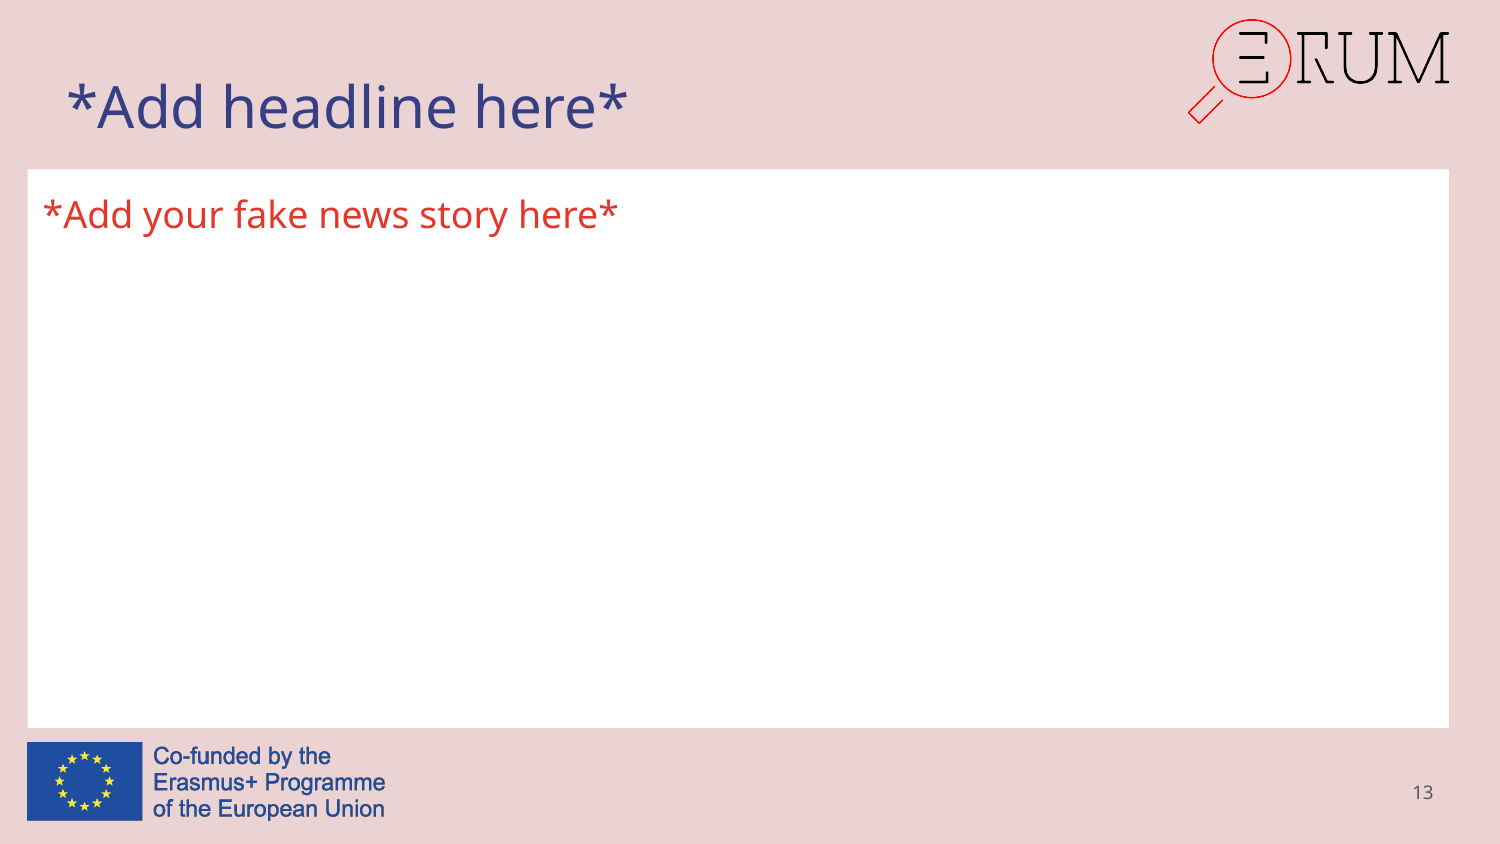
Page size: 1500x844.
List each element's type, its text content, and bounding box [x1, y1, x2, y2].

list *Add your fake news story here* [27, 169, 1449, 729]
picture [27, 742, 385, 821]
title *Add headline here* [51, 55, 1168, 150]
slide_number 13 [1358, 761, 1449, 826]
picture [1136, 0, 1500, 137]
